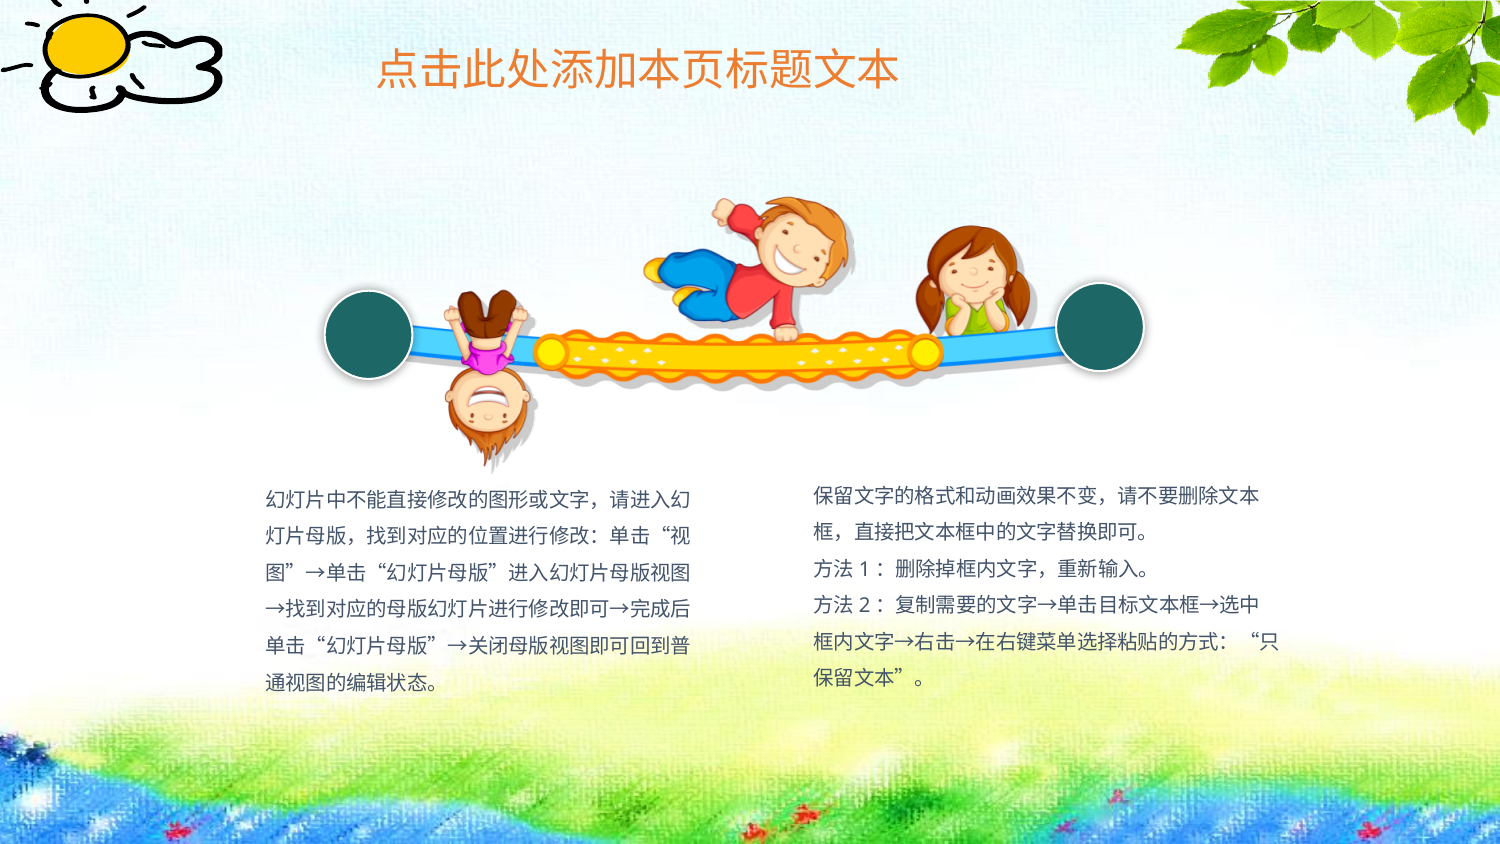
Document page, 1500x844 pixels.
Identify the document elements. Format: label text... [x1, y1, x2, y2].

text_box 点击此处添加本页标题文本 [360, 34, 972, 102]
text_box 保留文字的格式和动画效果不变，请不要删除文本框，直接把文本框中的文字替换即可。 方法1：删除掉框内文字，重新输入。 方法2：复制需要的文字→单击目标文本框→选中框内文字→右击→在右键菜单选择粘贴的方式：“只保留文本”。 [798, 463, 1295, 698]
picture [0, 0, 1500, 844]
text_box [324, 158, 1144, 496]
text_box 幻灯片中不能直接修改的图形或文字，请进入幻灯片母版，找到对应的位置进行修改：单击“视图”→单击“幻灯片母版”进入幻灯片母版视图→找到对应的母版幻灯片进行修改即可→完成后单击“幻灯片母版”→关闭母版视图即可回到普通视图的编辑状态。 [250, 467, 720, 702]
